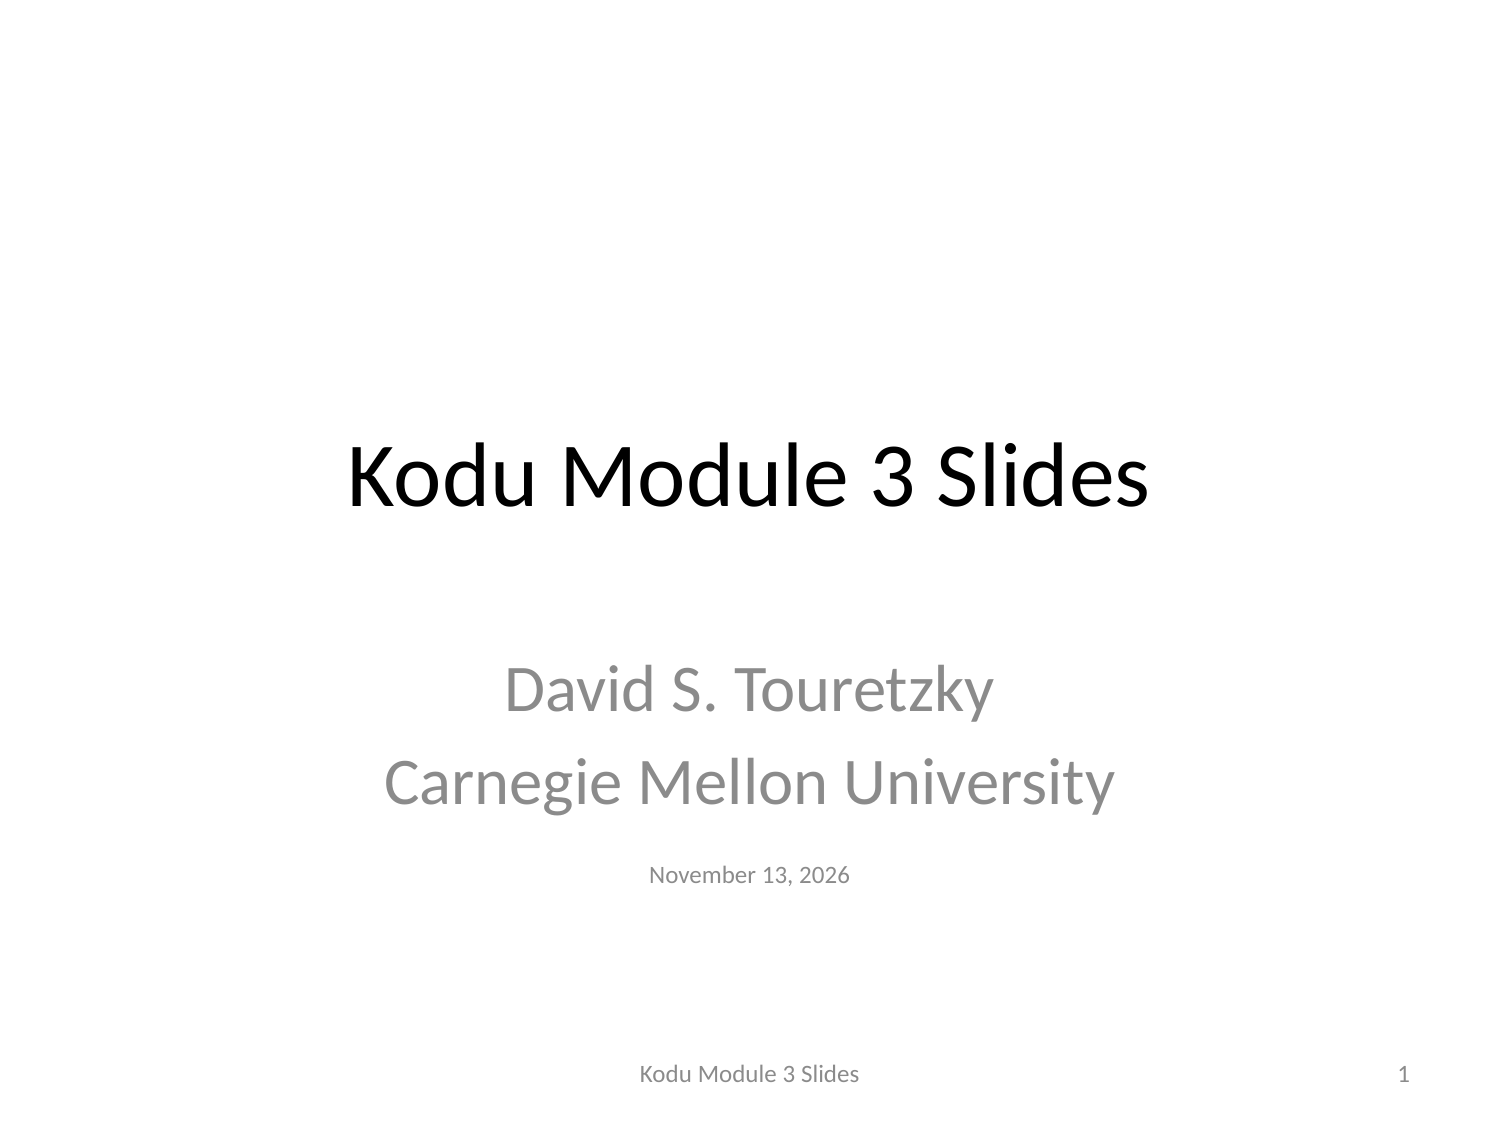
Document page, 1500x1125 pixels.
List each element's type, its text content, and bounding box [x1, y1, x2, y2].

slide_number 1 [1074, 1042, 1425, 1103]
subtitle David S. Touretzky Carnegie Mellon University December 16, 2015 [225, 637, 1275, 925]
footer Kodu Module 3 Slides [512, 1042, 988, 1103]
title Kodu Module 3 Slides [112, 349, 1388, 591]
